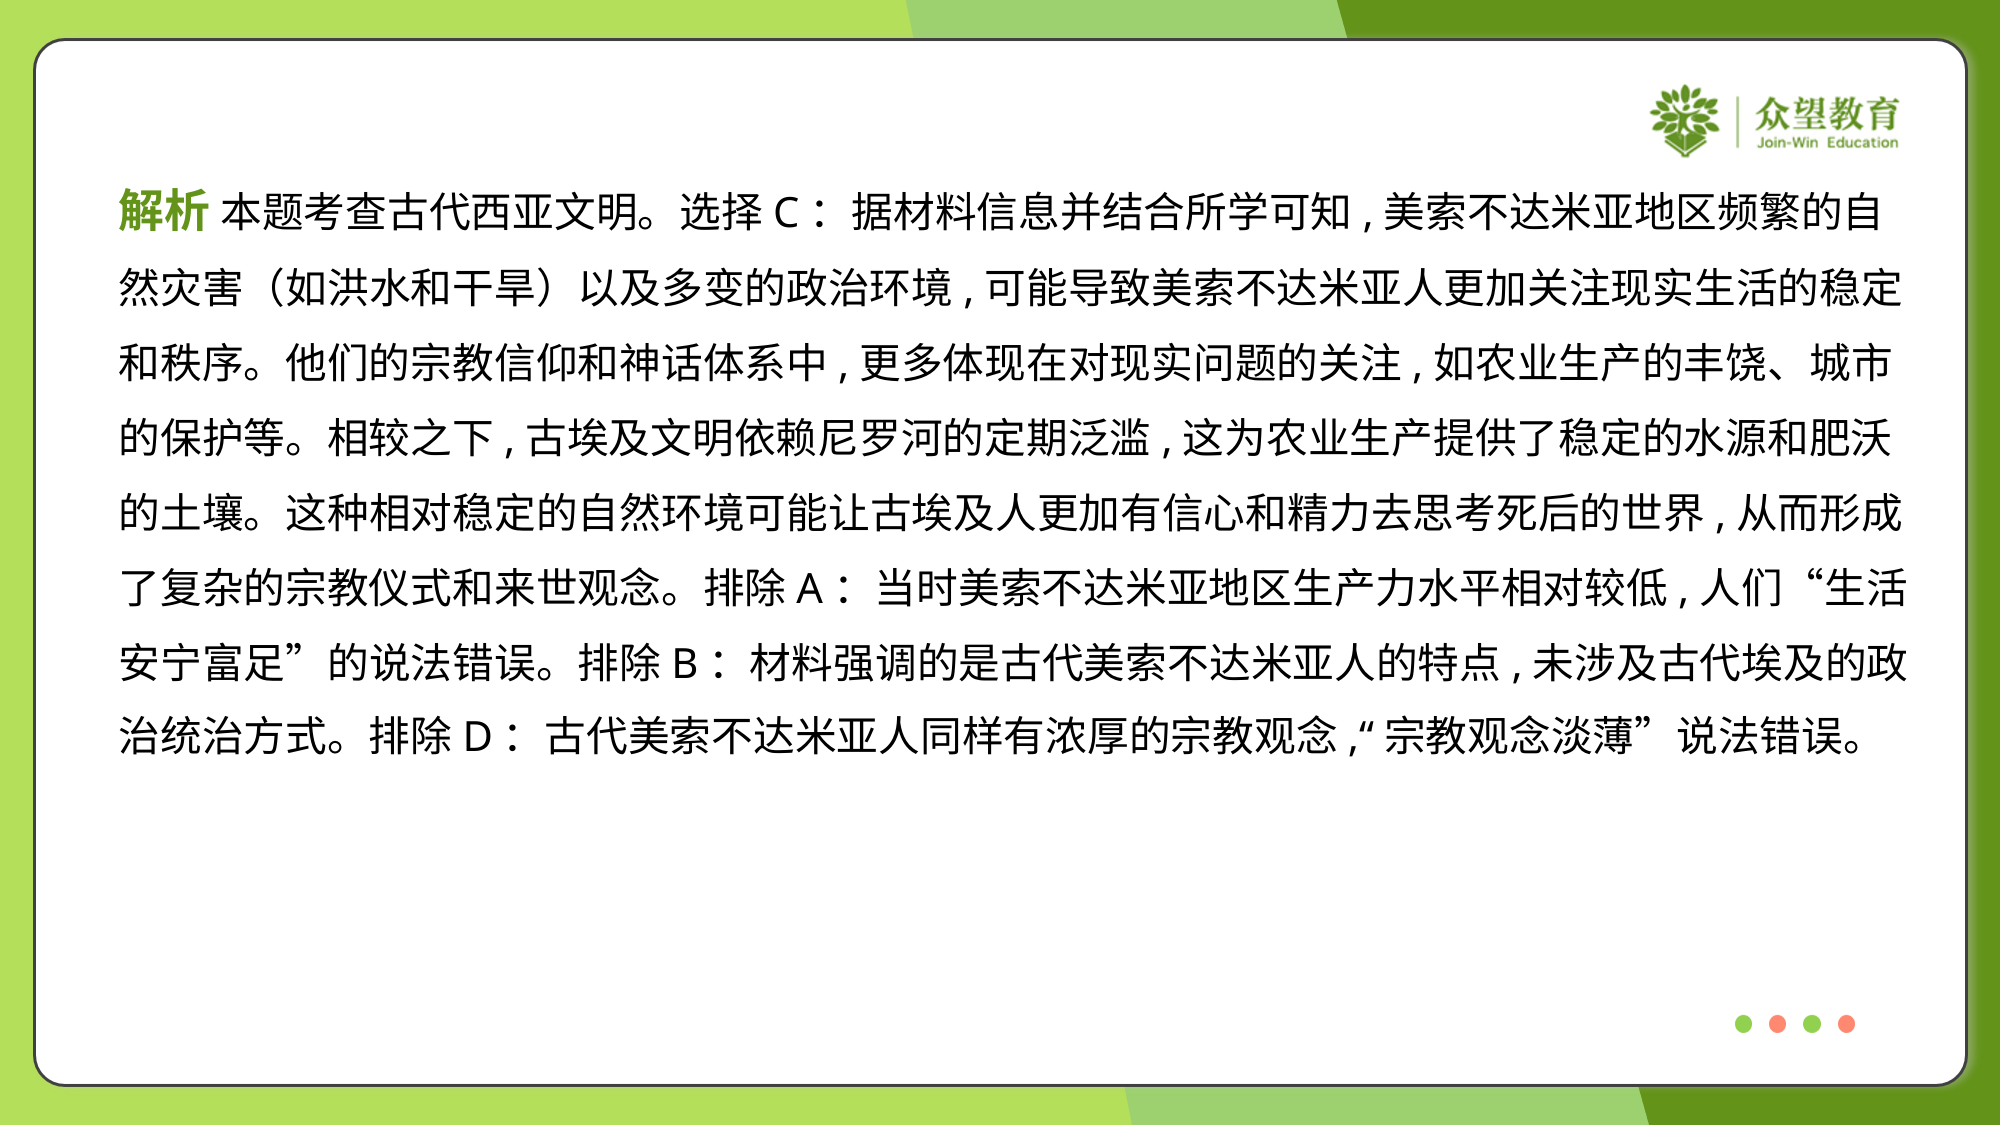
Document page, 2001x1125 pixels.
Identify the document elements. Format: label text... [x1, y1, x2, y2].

text_box 解析 本题考查古代西亚文明。选择C：据材料信息并结合所学可知,美索不达米亚地区频繁的自 然灾害（如洪水和干旱）以及多变的政治环境,可能导致美索不达米亚人更加关注现实生活的稳定 和秩序。他们的宗教信仰和神话体系中,更多体现在对现实问题的关注,如农业生产的丰饶、城市 的保护等。相较之下,古埃及文明依赖尼罗河的定期泛滥,这为农业生产提供了稳定的水源和肥沃 的土壤。这种相对稳定的自然环境可能让古埃及人更加有信心和精力去思考死后的世界,从而形成 了复杂的宗教仪式和来世观念。排除A：当时美索不达米亚地区生产力水平相对较低,人们“生活 安宁富足”的说法错误。排除B：材料强调的是古代美索不达米亚人的特点,未涉及古代埃及的政 治统治方式。排除D：古代美索不达米亚人同样有浓厚的宗教观念,“宗教观念淡薄”说法错误。 [118, 159, 1883, 752]
picture [0, 0, 2000, 1125]
